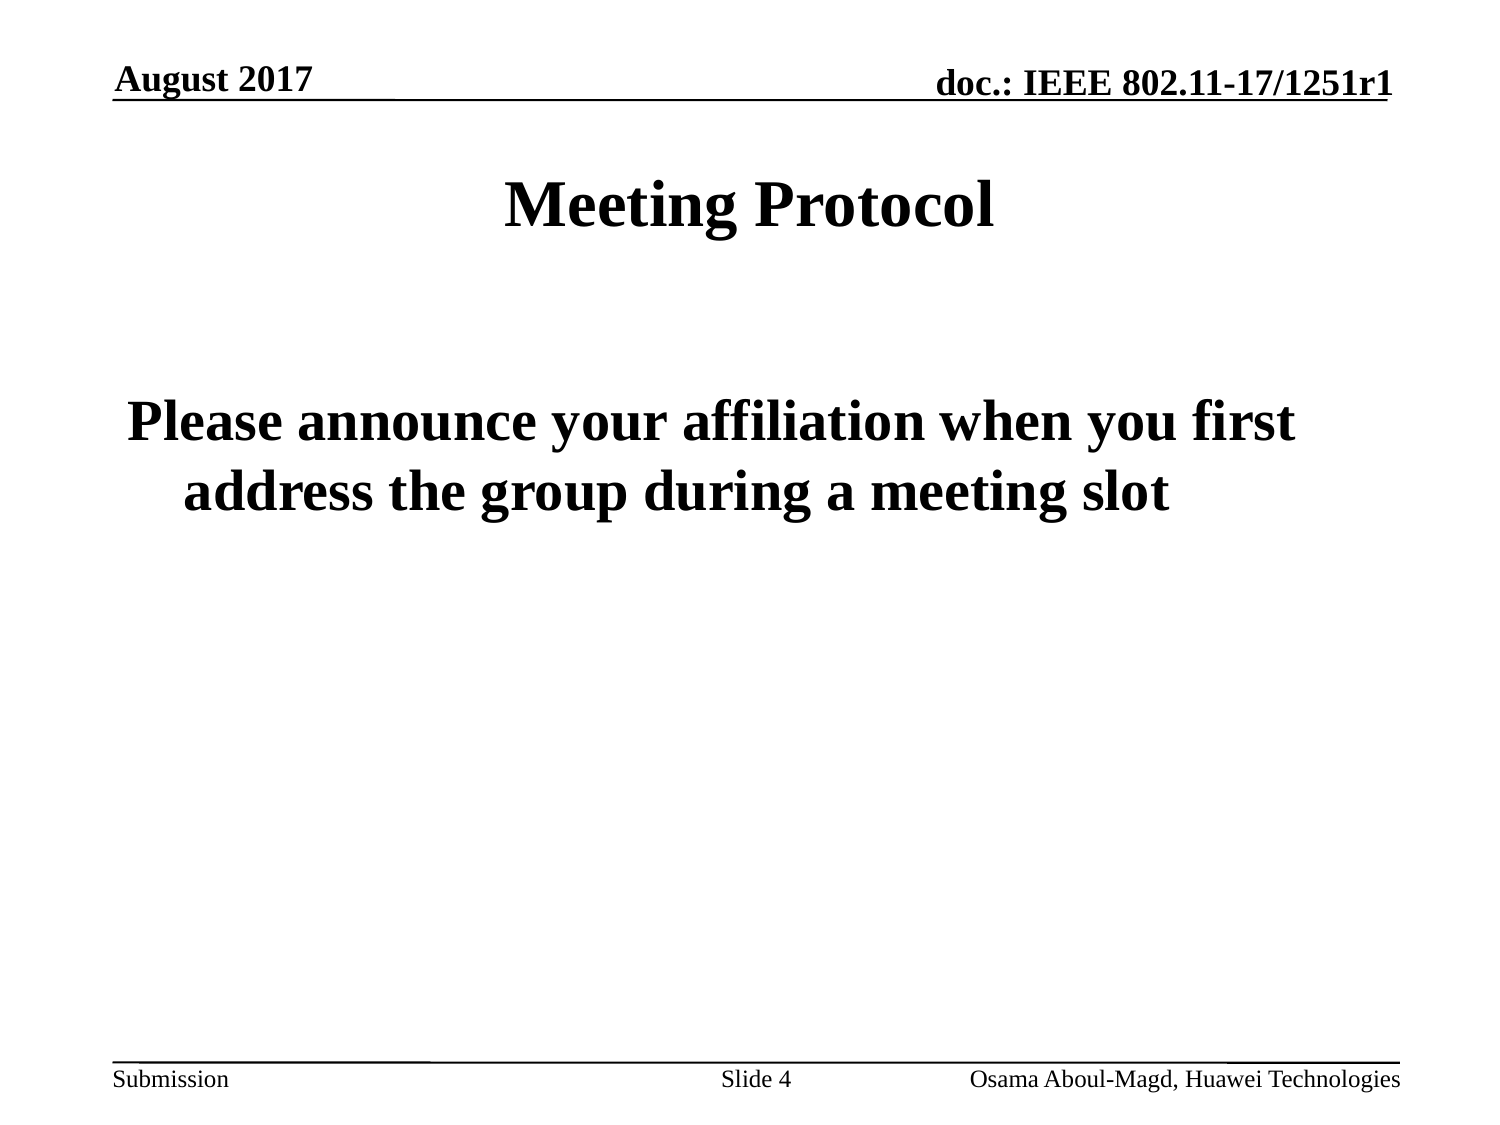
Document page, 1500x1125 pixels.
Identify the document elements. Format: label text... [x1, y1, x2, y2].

slide_number Slide 4 [712, 1061, 800, 1123]
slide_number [114, 54, 423, 100]
title Meeting Protocol [112, 112, 1388, 288]
footer Osama Aboul-Magd, Huawei Technologies [878, 1061, 1402, 1093]
list Please announce your affiliation when you first address the group during a meeting slot [112, 374, 1388, 513]
